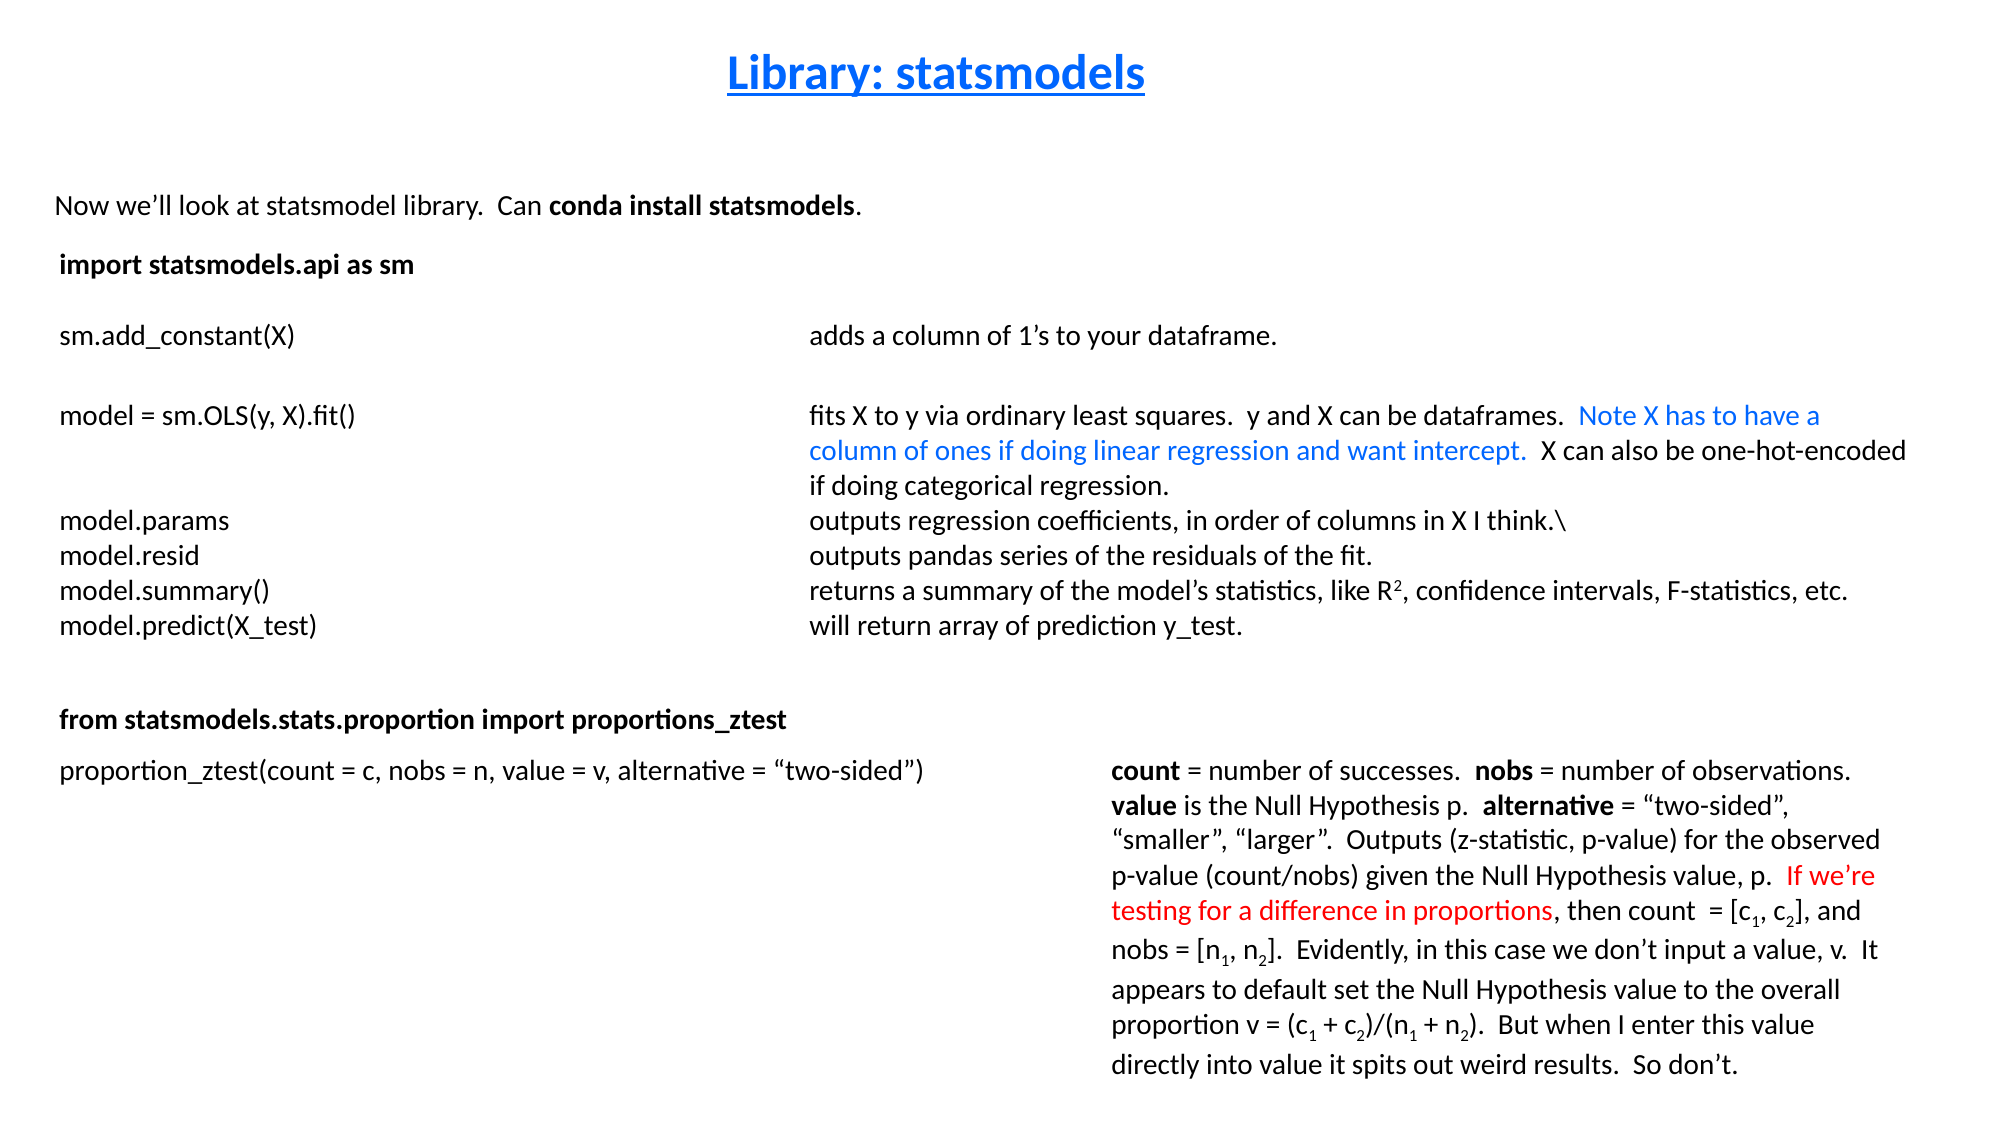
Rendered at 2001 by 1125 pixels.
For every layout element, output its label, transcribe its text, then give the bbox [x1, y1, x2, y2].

text_box sm.add_constant(X) adds a column of 1’s to your dataframe. [44, 309, 1410, 359]
text_box Library: statsmodels [712, 32, 1161, 108]
text_box model = sm.OLS(y, X).fit() fits X to y via ordinary least squares. y and X can be dataframes. Note X has to have a column of ones if doing linear regression and want intercept. X can also be one-hot-encoded if doing categorical regression. model.params outputs regression coefficients, in order of columns in X I think.\ model.resid outputs pandas series of the residuals of the fit. model.summary() returns a summary of the model’s statistics, like R2, confidence intervals, F-statistics, etc. model.predict(X_test) will return array of prediction y_test. [44, 388, 1933, 649]
text_box Now we’ll look at statsmodel library. Can conda install statsmodels. [39, 178, 950, 229]
text_box proportion_ztest(count = c, nobs = n, value = v, alternative = “two-sided”) [44, 743, 950, 794]
text_box from statsmodels.stats.proportion import proportions_ztest [44, 692, 821, 743]
text_box import statsmodels.api as sm [44, 237, 446, 288]
text_box count = number of successes. nobs = number of observations. value is the Null Hypothesis p. alternative = “two-sided”, “smaller”, “larger”. Outputs (z-statistic, p-value) for the observed p-value (count/nobs) given the Null Hypothesis value, p. If we’re testing for a difference in proportions, then count = [c1, c2], and nobs = [n1, n2]. Evidently, in this case we don’t input a value, v. It appears to default set the Null Hypothesis value to the overall proportion v = (c1 + c2)/(n1 + n2). But when I enter this value directly into value it spits out weird results. So don’t. [1096, 743, 1912, 1088]
